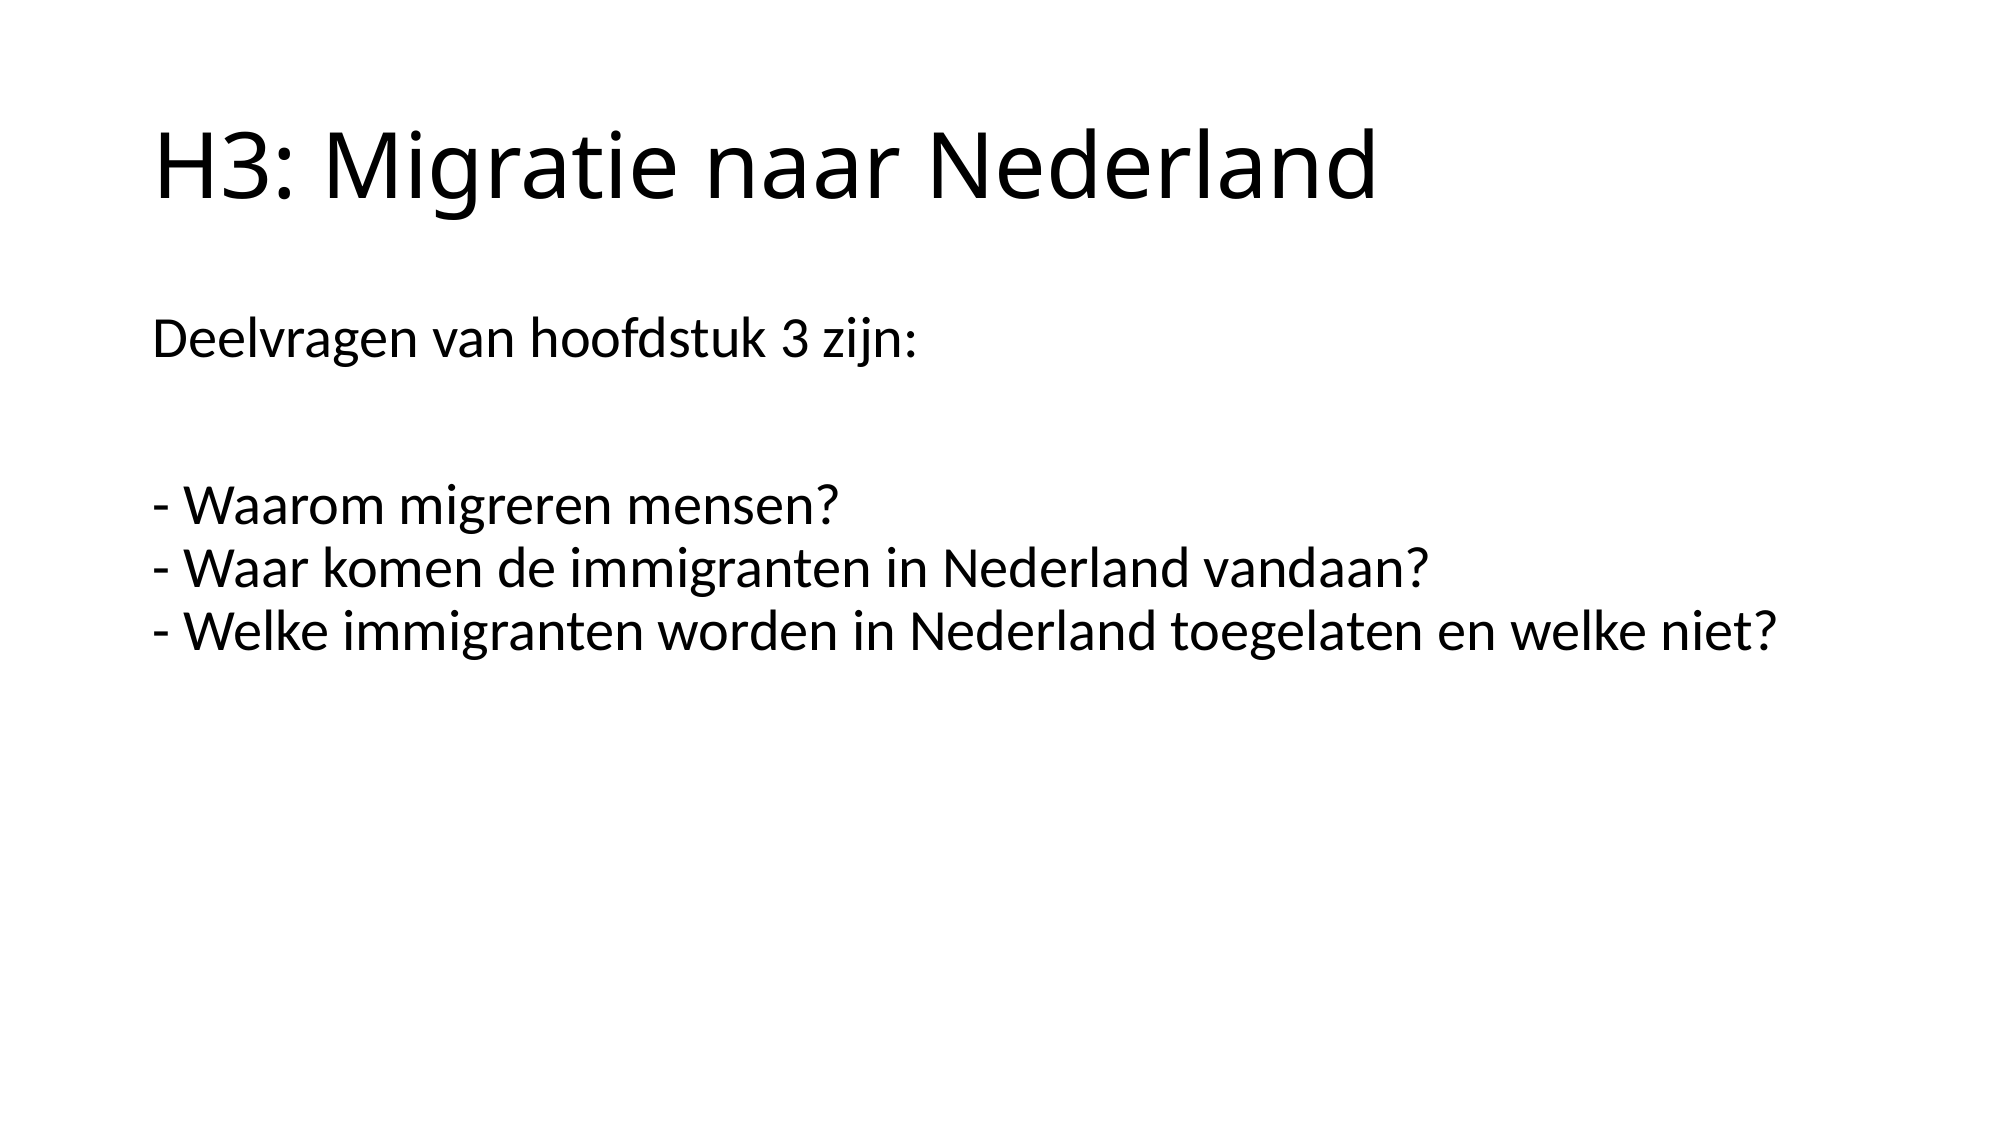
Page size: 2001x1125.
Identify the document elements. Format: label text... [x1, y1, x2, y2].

list Deelvragen van hoofdstuk 3 zijn: - Waarom migreren mensen? - Waar komen de immigranten in Nederland vandaan? - Welke immigranten worden in Nederland toegelaten en welke niet? [137, 299, 1863, 1014]
title H3: Migratie naar Nederland [137, 59, 1863, 278]
